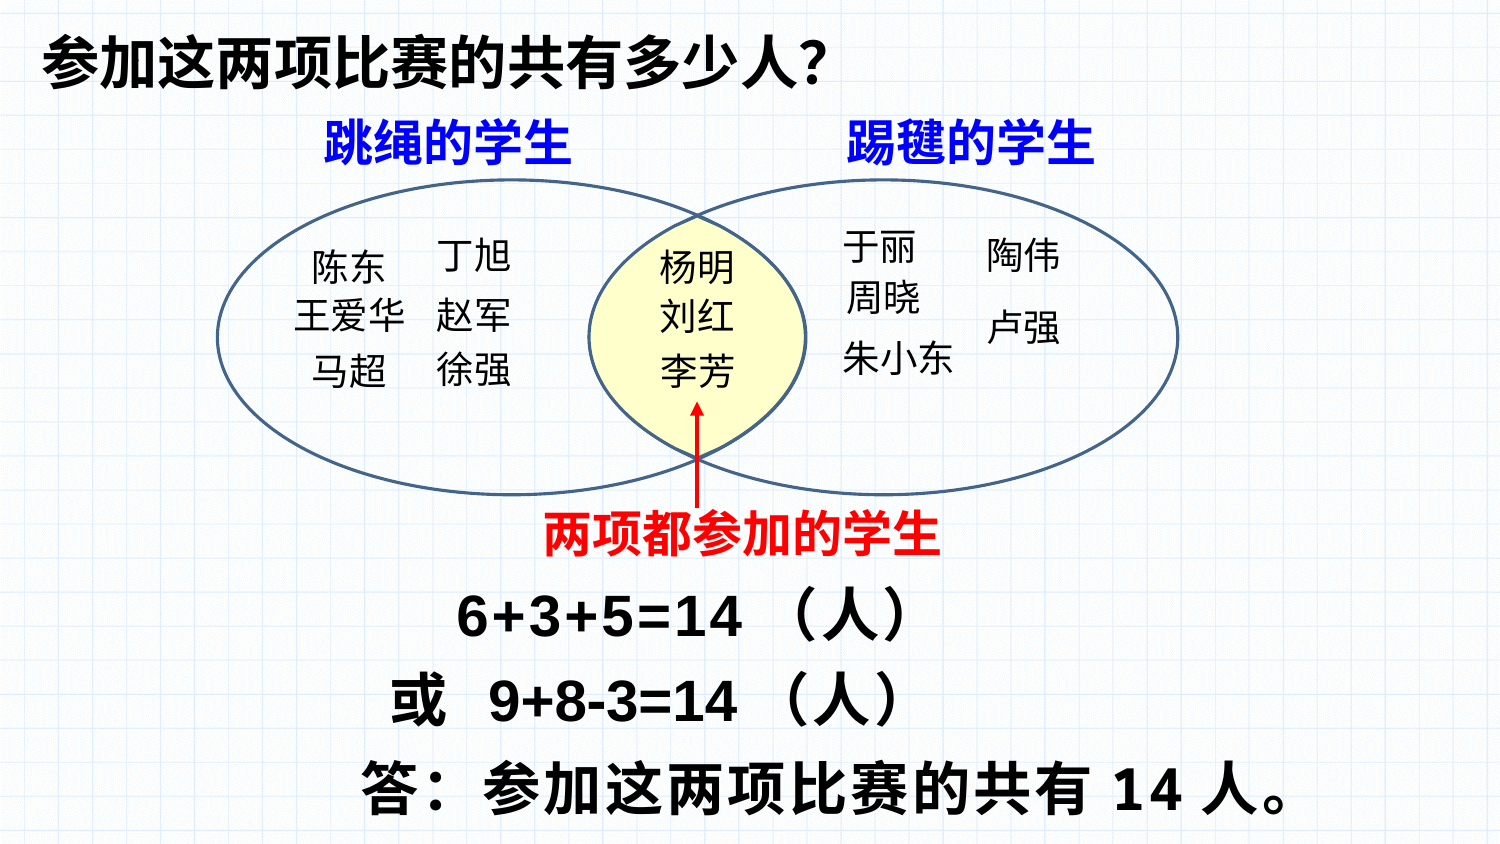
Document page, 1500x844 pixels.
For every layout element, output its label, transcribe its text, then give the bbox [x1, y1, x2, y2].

text_box 跳绳的学生 [309, 104, 589, 179]
text_box 两项都参加的学生 [527, 495, 958, 570]
text_box 答：参加这两项比赛的共有14人。 [345, 744, 1336, 830]
text_box 踢毽的学生 [831, 104, 1112, 179]
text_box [217, 179, 1178, 495]
text_box 或 9+8-3=14（人） [374, 655, 948, 741]
text_box 6+3+5=14（人） [441, 570, 956, 655]
text_box 参加这两项比赛的共有多少人？ [26, 18, 872, 104]
picture [0, 0, 1500, 844]
